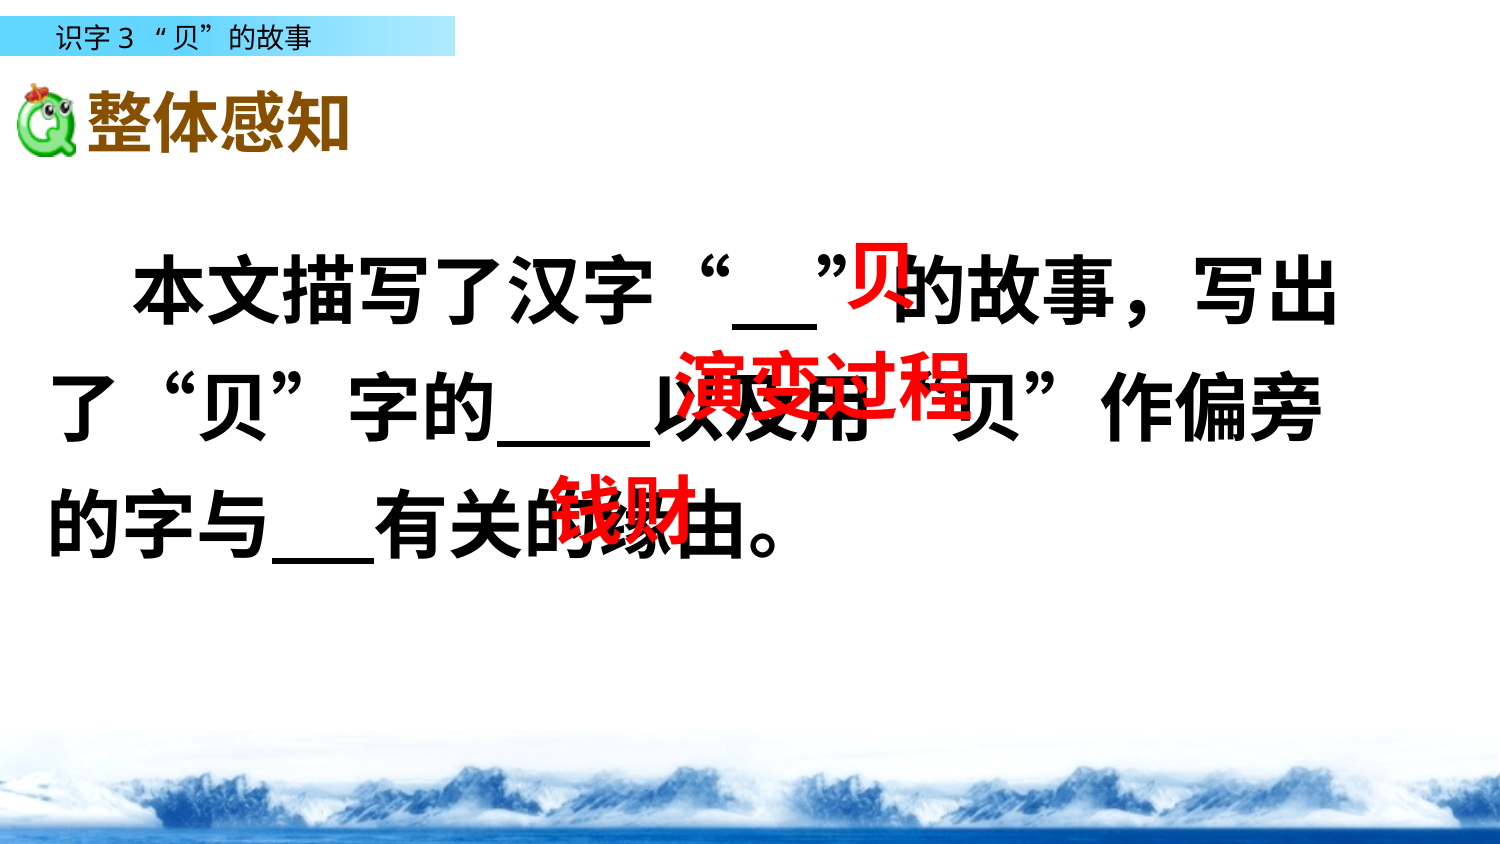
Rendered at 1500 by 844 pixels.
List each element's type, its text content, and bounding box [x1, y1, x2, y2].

picture [0, 730, 1500, 844]
text_box 本文描写了汉字“ ”的故事，写出了“贝”字的 以及用“贝”作偏旁的字与 有关的缘由。 [32, 209, 1409, 575]
text_box 贝 [794, 220, 972, 326]
picture [17, 83, 76, 157]
text_box 钱财 [534, 455, 756, 561]
text_box 整体感知 [77, 77, 443, 166]
text_box 演变过程 [658, 332, 1026, 438]
